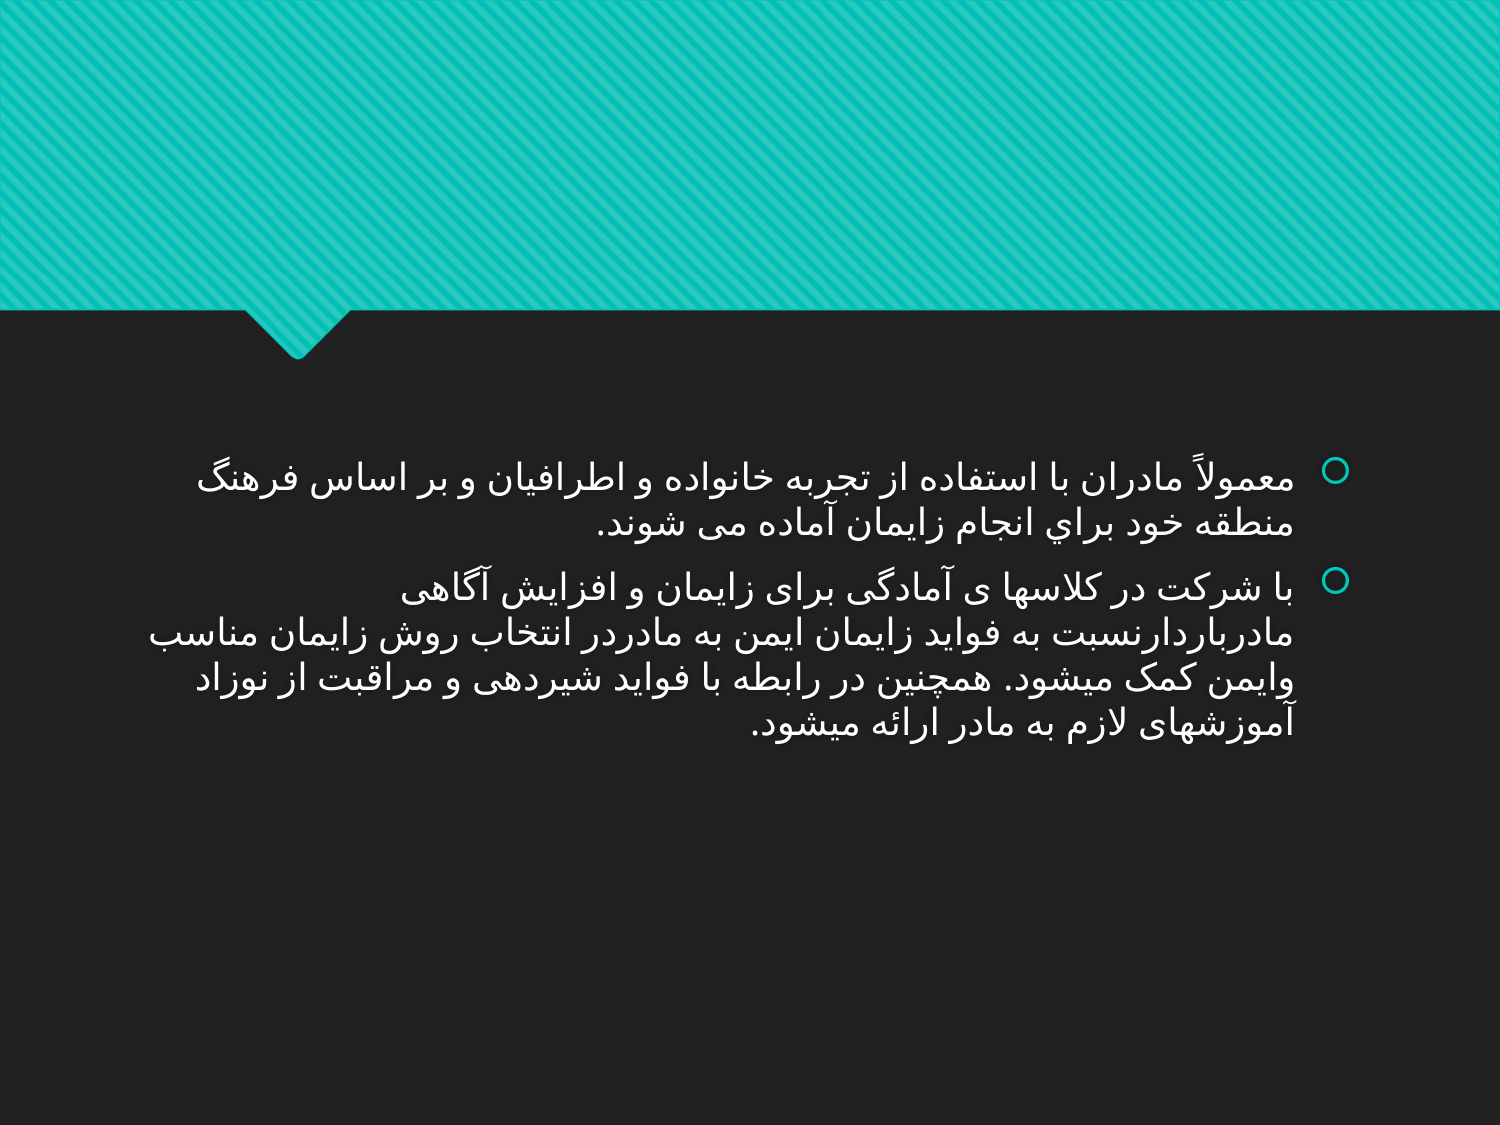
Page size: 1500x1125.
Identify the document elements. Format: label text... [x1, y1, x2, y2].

list معمولاً مادران با استفاده از تجربه خانواده و اطرافیان و بر اساس فرهنگ منطقه خود براي انجام زایمان آماده می شوند. با شرکت در کلاسها ی آمادگی برای زایمان و افزایش آگاهی مادرباردارنسبت به فواید زایمان ایمن به مادردر انتخاب روش زایمان مناسب وایمن کمک میشود. همچنین در رابطه با فواید شیردهی و مراقبت از نوزاد آموزشهای لازم به مادر ارائه میشود. [132, 364, 1368, 962]
